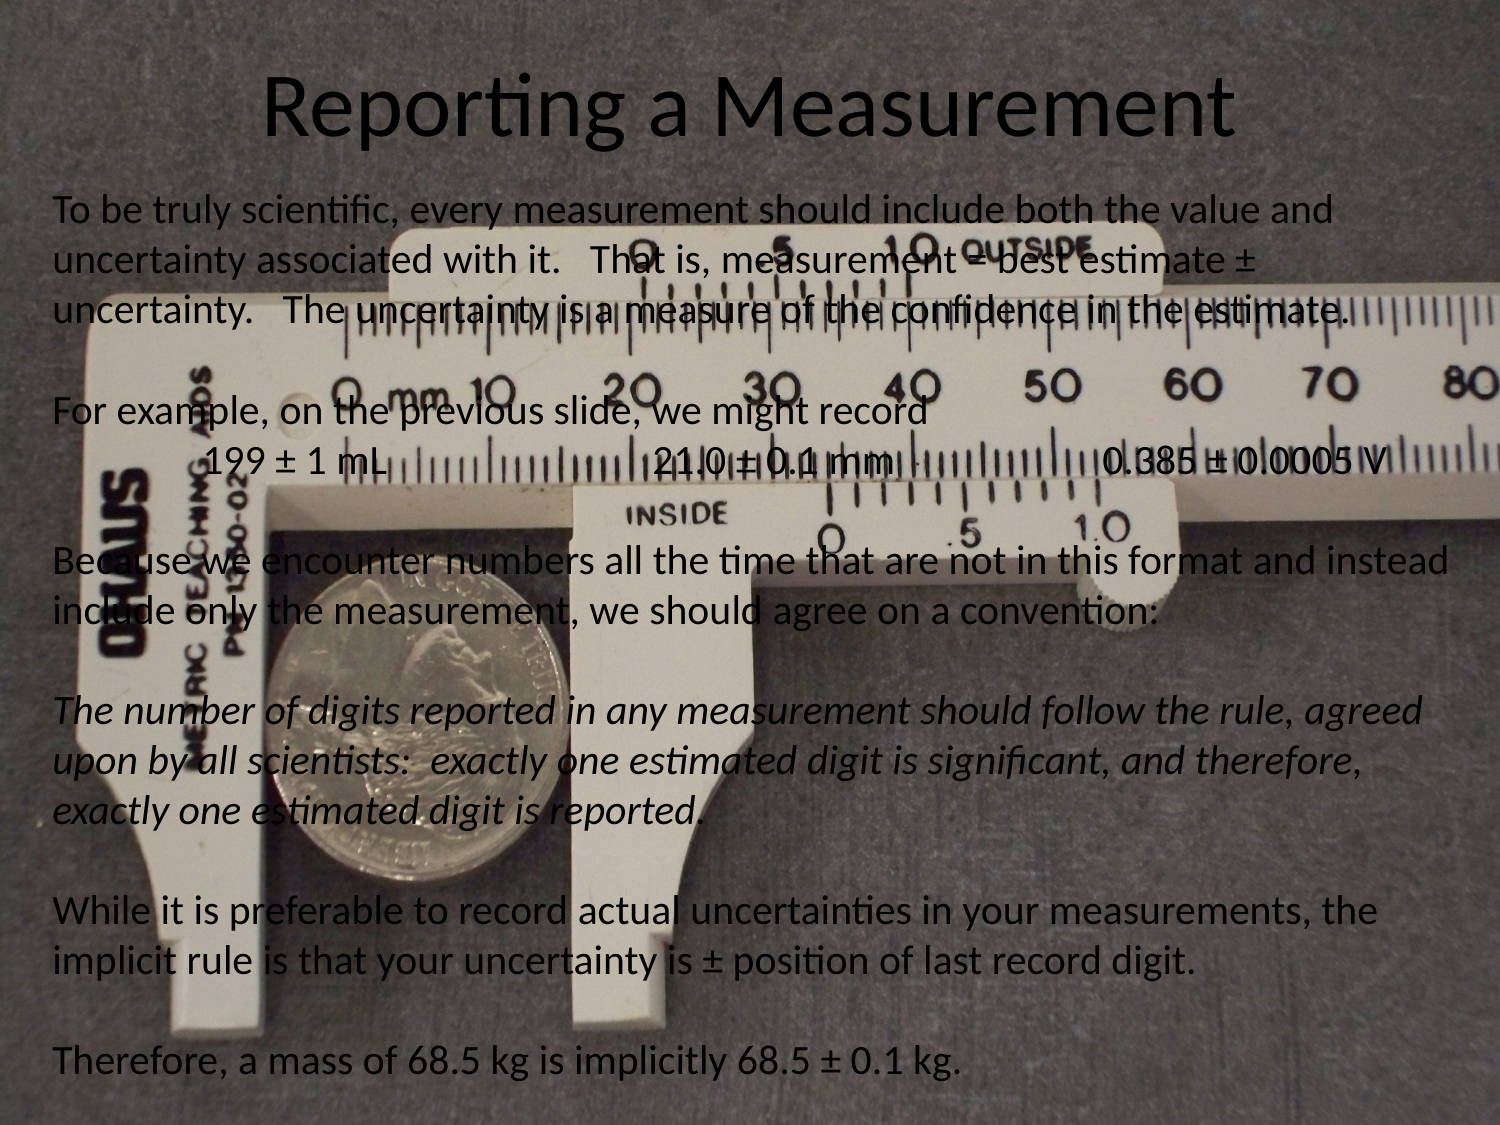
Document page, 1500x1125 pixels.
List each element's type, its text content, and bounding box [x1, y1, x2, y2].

title Reporting a Measurement [74, 24, 1426, 174]
picture [0, 0, 1500, 1125]
text_box To be truly scientific, every measurement should include both the value and uncertainty associated with it. That is, measurement = best estimate ± uncertainty. The uncertainty is a measure of the confidence in the estimate. For example, on the previous slide, we might record 199 ± 1 mL 21.0 ± 0.1 mm 0.385 ± 0.0005 V Because we encounter numbers all the time that are not in this format and instead include only the measurement, we should agree on a convention: The number of digits reported in any measurement should follow the rule, agreed upon by all scientists: exactly one estimated digit is significant, and therefore, exactly one estimated digit is reported. While it is preferable to record actual uncertainties in your measurements, the implicit rule is that your uncertainty is ± position of last record digit. Therefore, a mass of 68.5 kg is implicitly 68.5 ± 0.1 kg. [37, 174, 1475, 1090]
